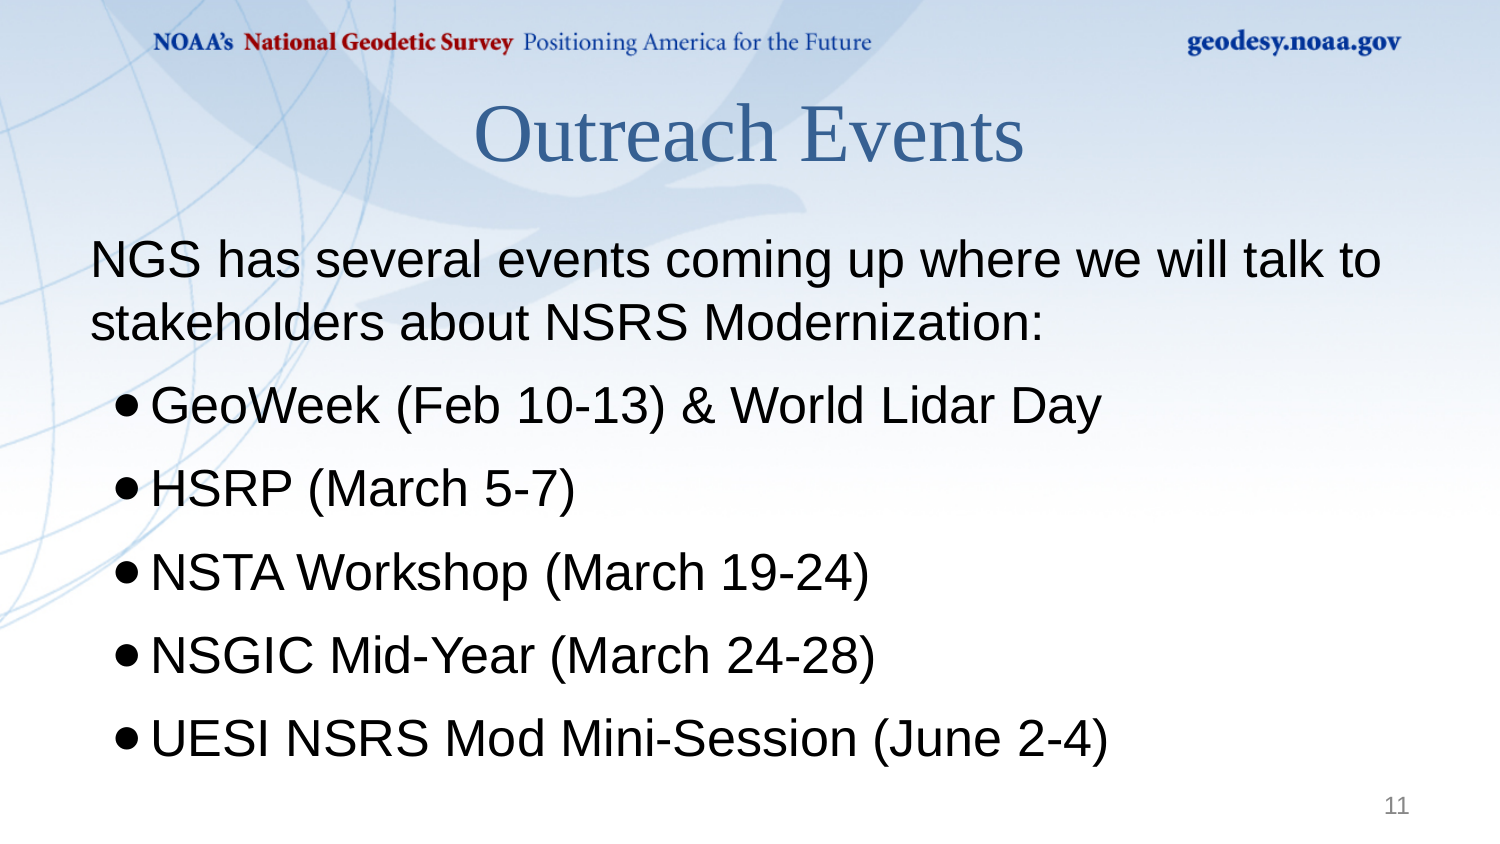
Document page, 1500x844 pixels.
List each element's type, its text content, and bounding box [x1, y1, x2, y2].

picture [0, 0, 1500, 844]
title Outreach Events [75, 57, 1425, 199]
text_box NGS has several events coming up where we will talk to stakeholders about NSRS Modernization: GeoWeek (Feb 10-13) & World Lidar Day HSRP (March 5-7) NSTA Workshop (March 19-24) NSGIC Mid-Year (March 24-28) UESI NSRS Mod Mini-Session (June 2-4) [75, 210, 1445, 844]
